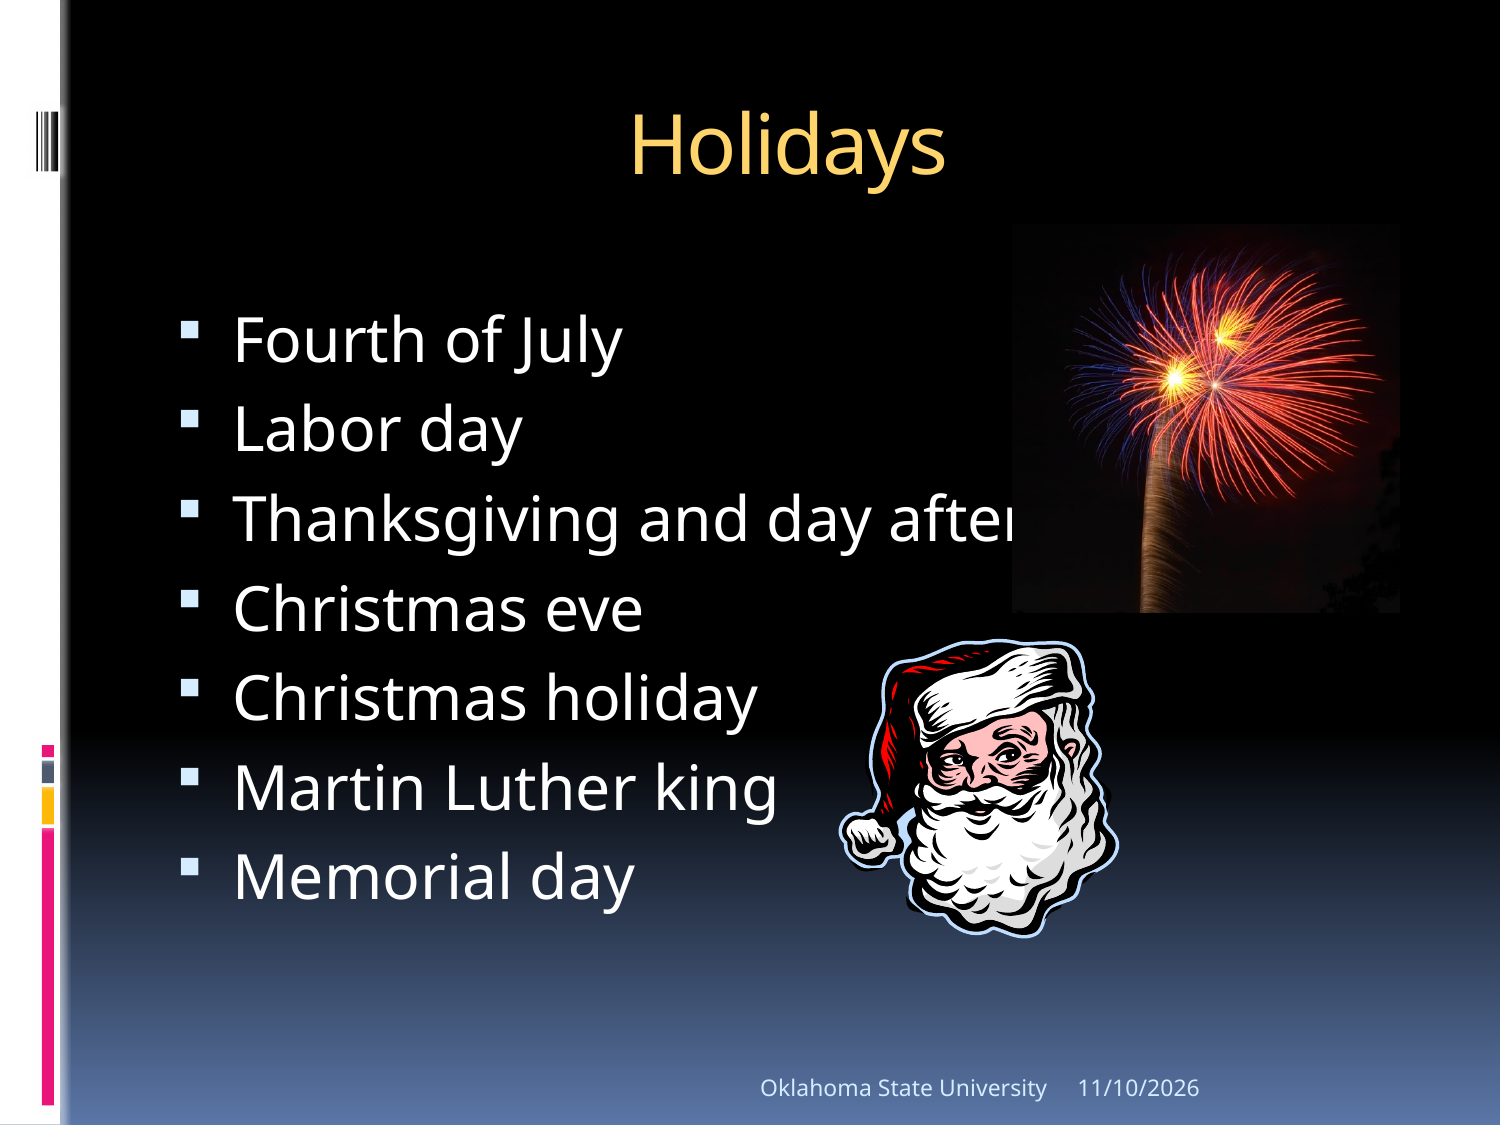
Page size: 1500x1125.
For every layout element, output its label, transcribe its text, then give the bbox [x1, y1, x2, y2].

list Fourth of July Labor day Thanksgiving and day after Christmas eve Christmas holiday Martin Luther king Memorial day [150, 292, 1425, 1043]
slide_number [1063, 1052, 1413, 1113]
footer Oklahoma State University [150, 1052, 1063, 1113]
title Holidays [150, 83, 1425, 234]
picture [1011, 224, 1401, 613]
picture [836, 636, 1121, 942]
